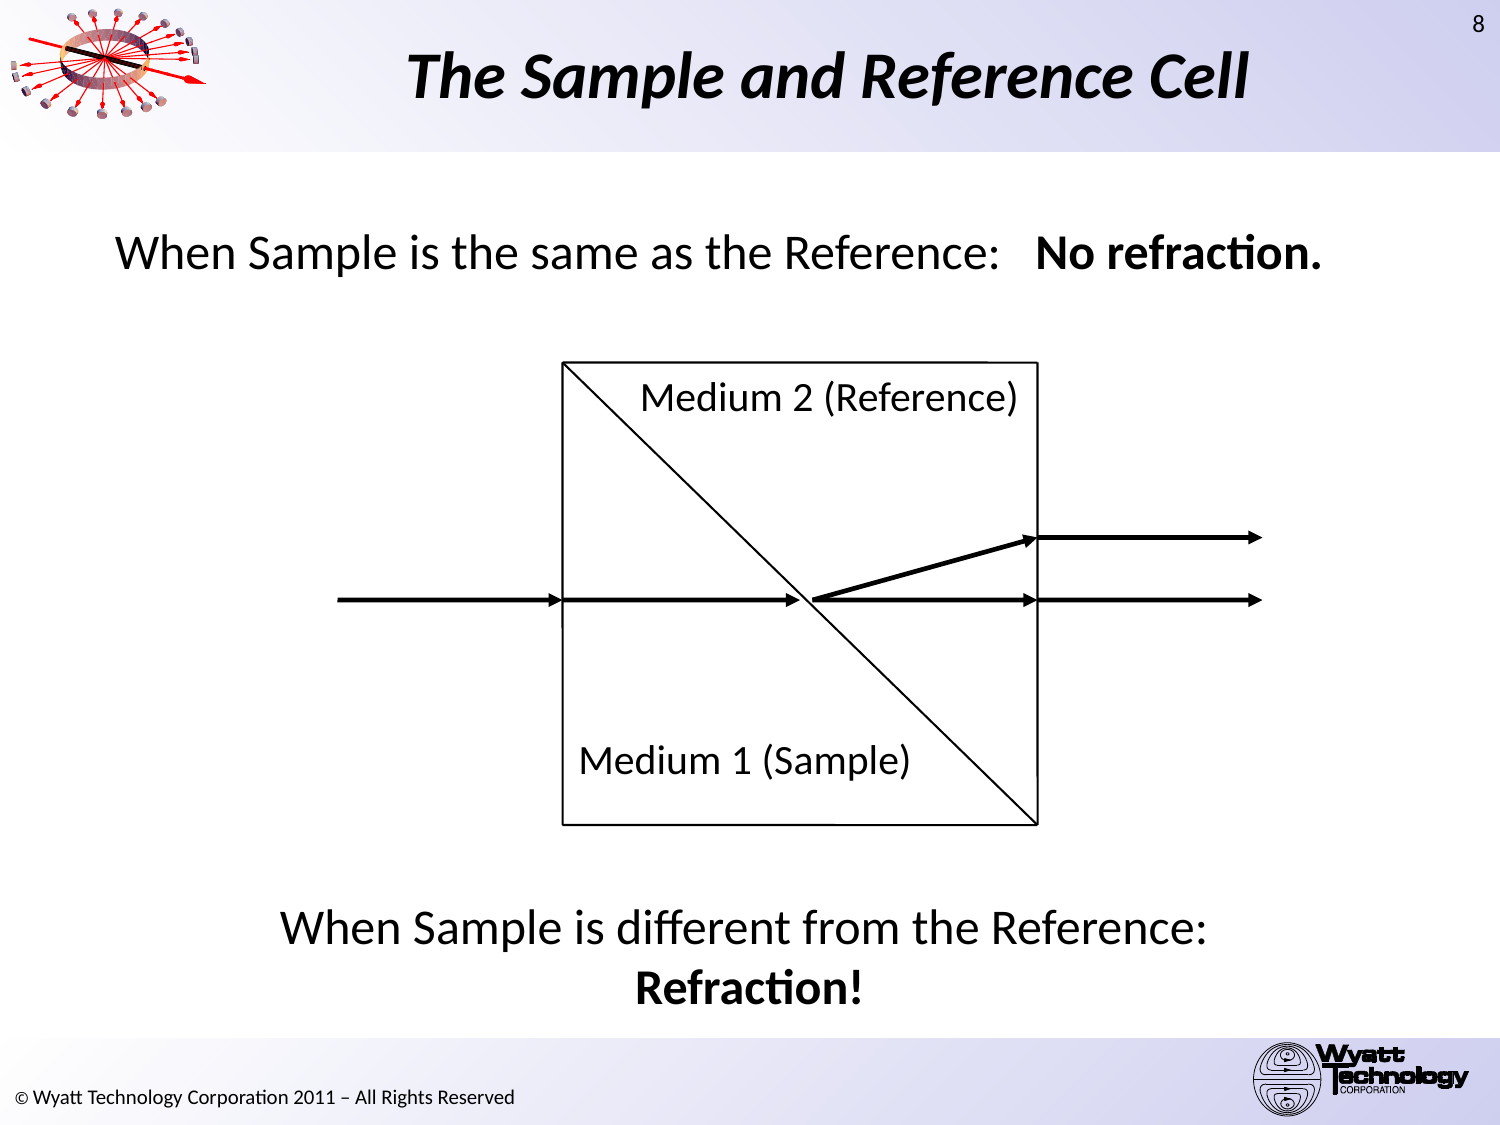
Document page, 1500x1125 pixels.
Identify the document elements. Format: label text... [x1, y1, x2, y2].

text_box [812, 534, 1037, 601]
text_box [562, 593, 800, 607]
text_box [37, 24, 1475, 163]
text_box Medium 2 (Reference) [624, 362, 1038, 428]
text_box When Sample is different from the Reference: Refraction! [156, 887, 1344, 1023]
text_box [337, 593, 562, 607]
text_box Medium 1 (Sample) [563, 725, 938, 790]
text_box [813, 593, 1038, 607]
text_box [1038, 593, 1263, 607]
text_box [1037, 531, 1263, 544]
text_box When Sample is the same as the Reference: No refraction. [99, 212, 1357, 288]
title The Sample and Reference Cell [217, 25, 1438, 120]
